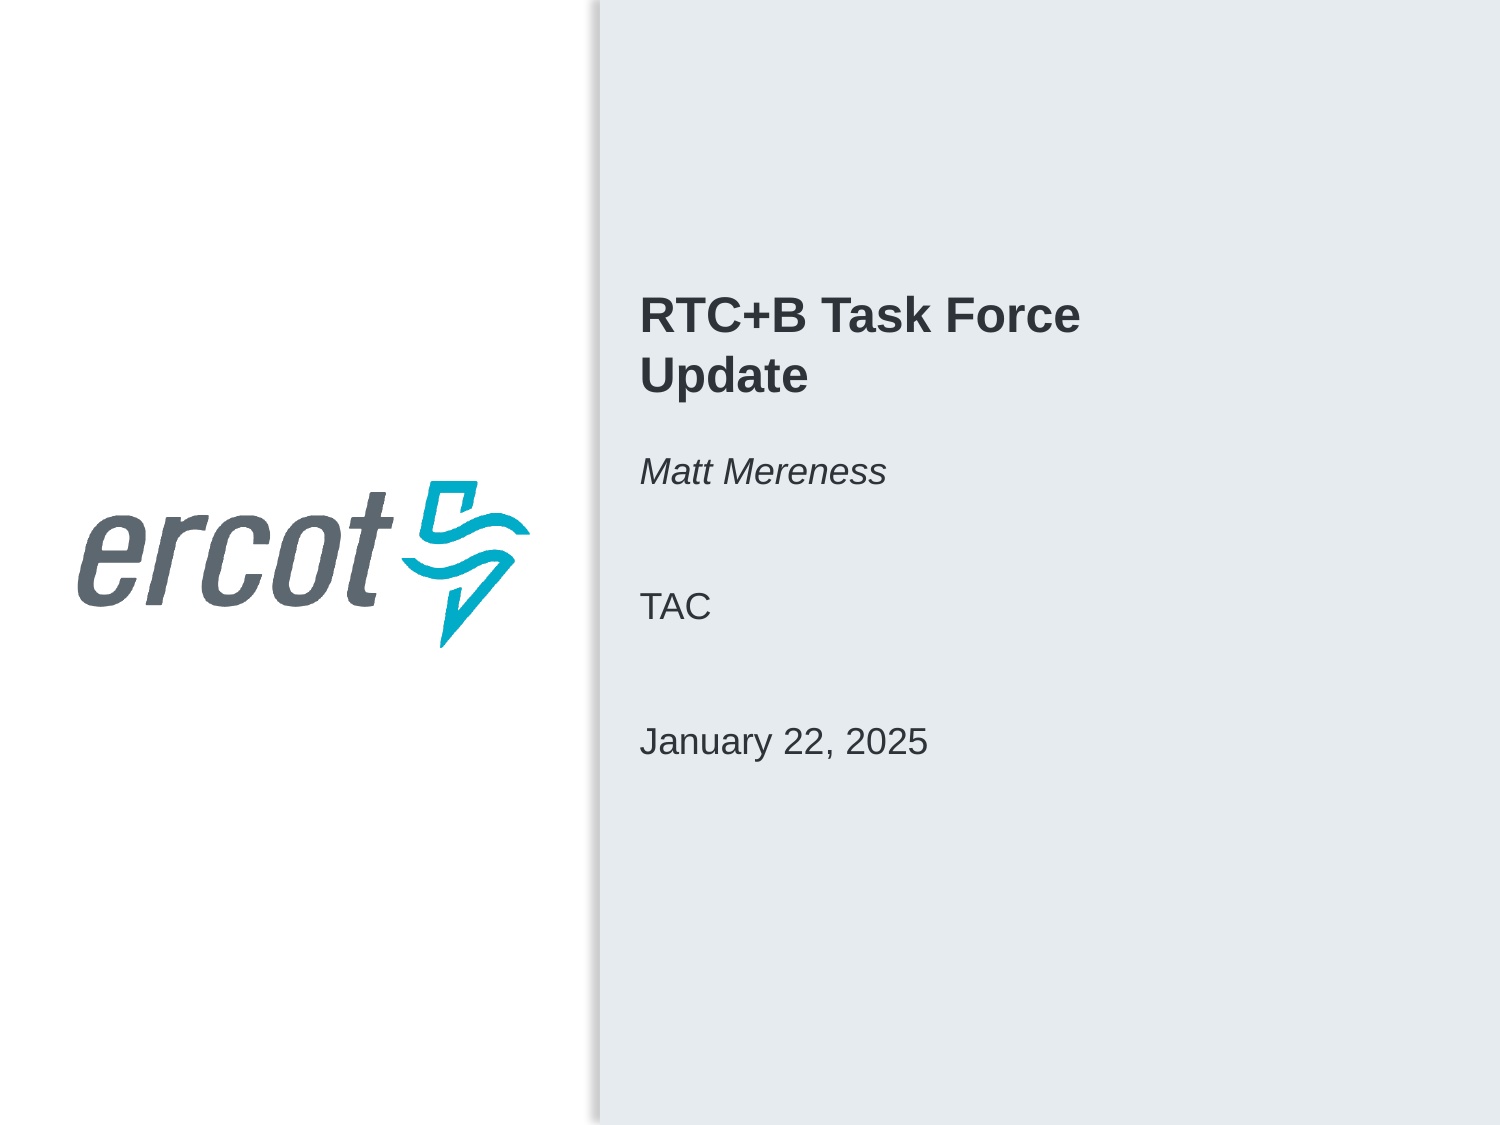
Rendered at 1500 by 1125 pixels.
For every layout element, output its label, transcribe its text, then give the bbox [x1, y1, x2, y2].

picture [68, 471, 538, 654]
text_box RTC+B Task Force Update Matt Mereness TAC January 22, 2025 [624, 274, 1438, 815]
